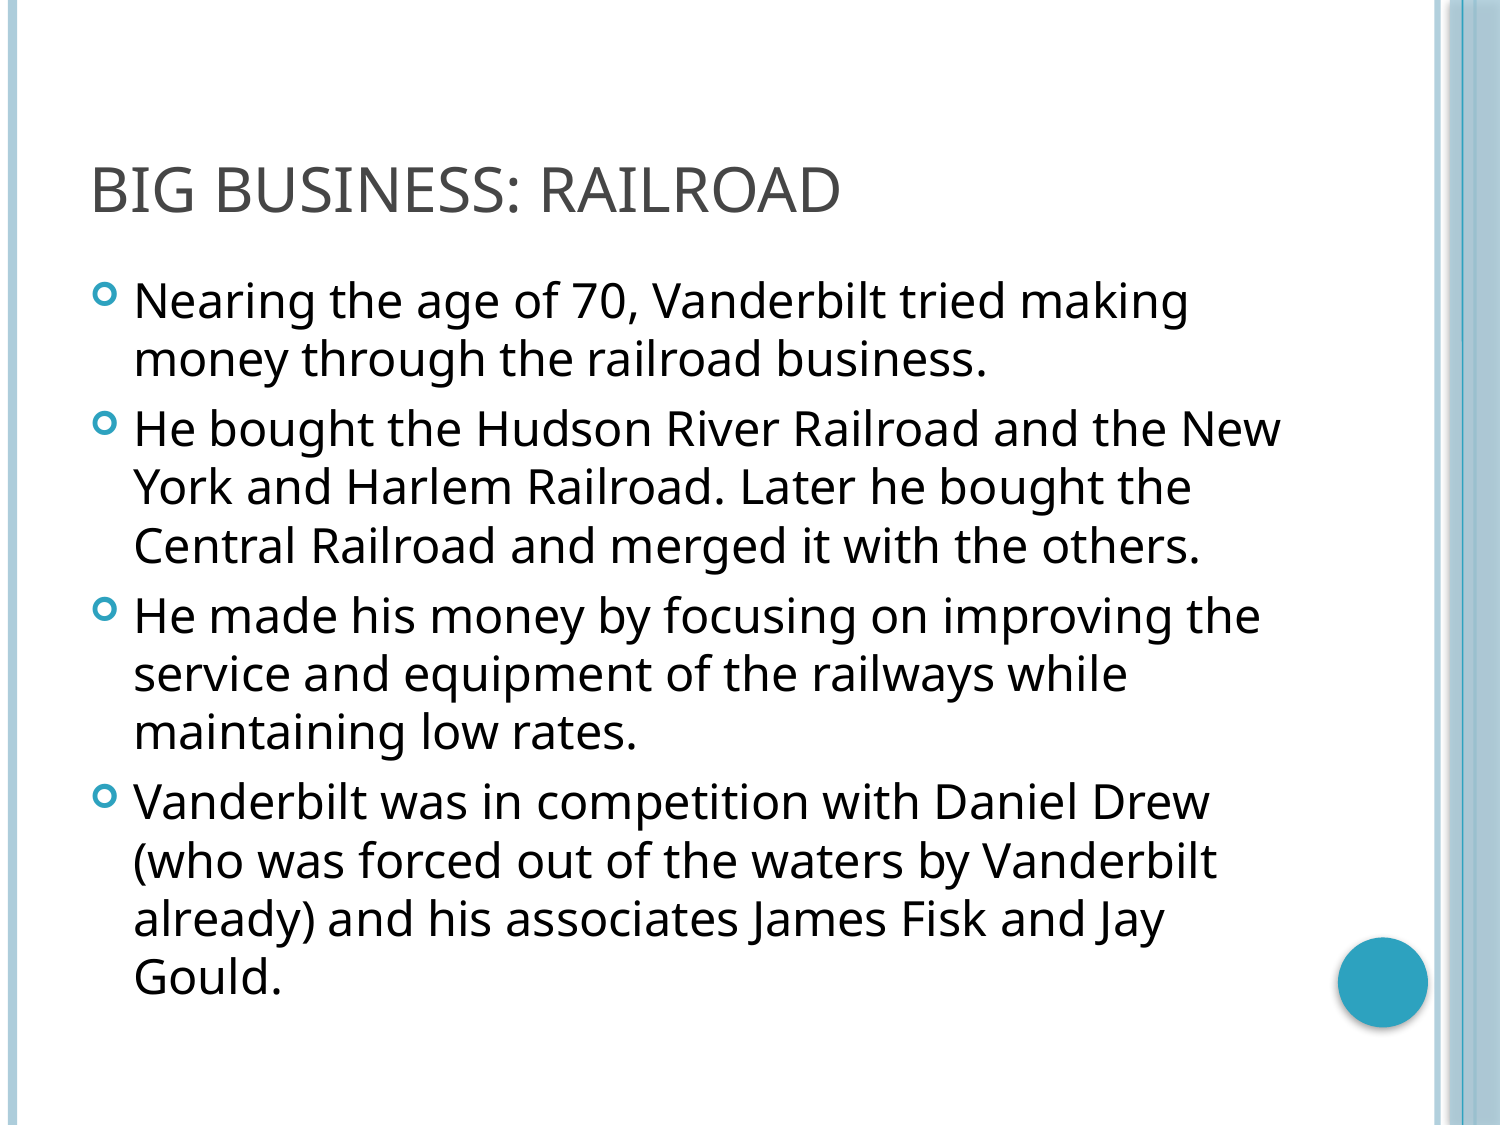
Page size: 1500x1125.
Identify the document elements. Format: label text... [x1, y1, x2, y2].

title Big Business: Railroad [75, 45, 1300, 233]
list Nearing the age of 70, Vanderbilt tried making money through the railroad business. He bought the Hudson River Railroad and the New York and Harlem Railroad. Later he bought the Central Railroad and merged it with the others. He made his money by focusing on improving the service and equipment of the railways while maintaining low rates. Vanderbilt was in competition with Daniel Drew (who was forced out of the waters by Vanderbilt already) and his associates James Fisk and Jay Gould. [75, 262, 1300, 1062]
